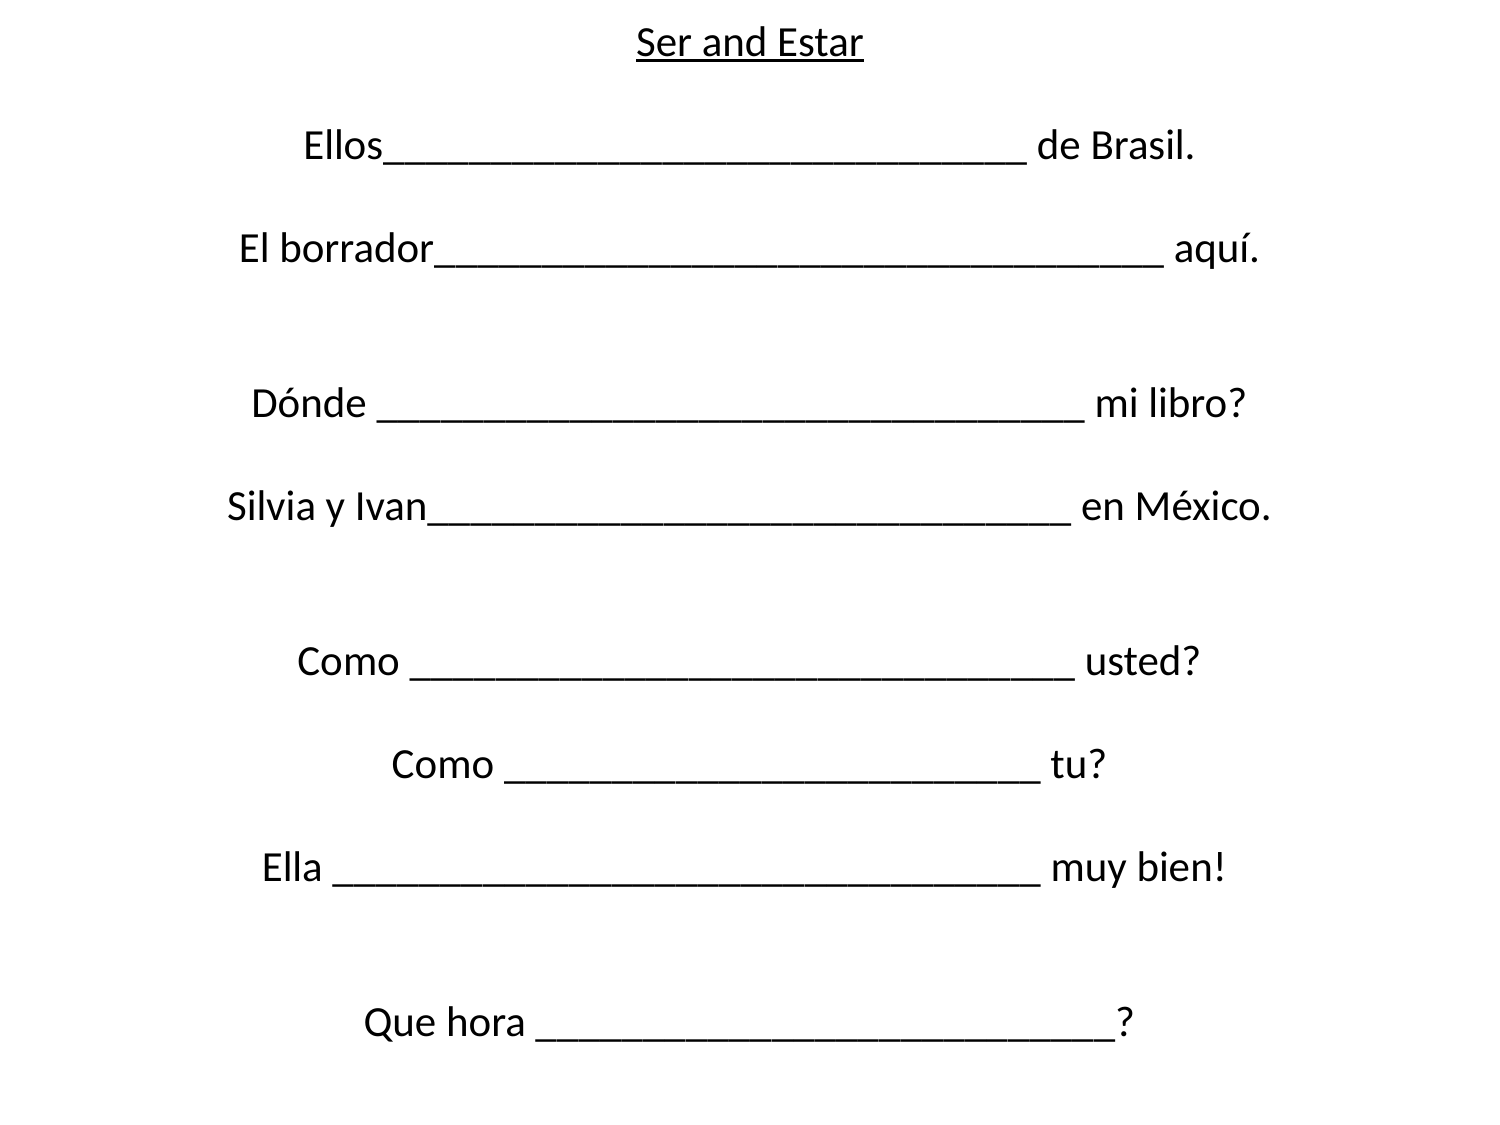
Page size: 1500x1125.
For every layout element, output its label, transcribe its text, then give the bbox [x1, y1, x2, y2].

title Ser and Estar Ellos______________________________ de Brasil. El borrador__________________________________ aquí. Dónde _________________________________ mi libro? Silvia y Ivan______________________________ en México. Como _______________________________ usted? Como _________________________ tu? Ella _________________________________ muy bien! Que hora ___________________________? [75, 0, 1425, 1125]
